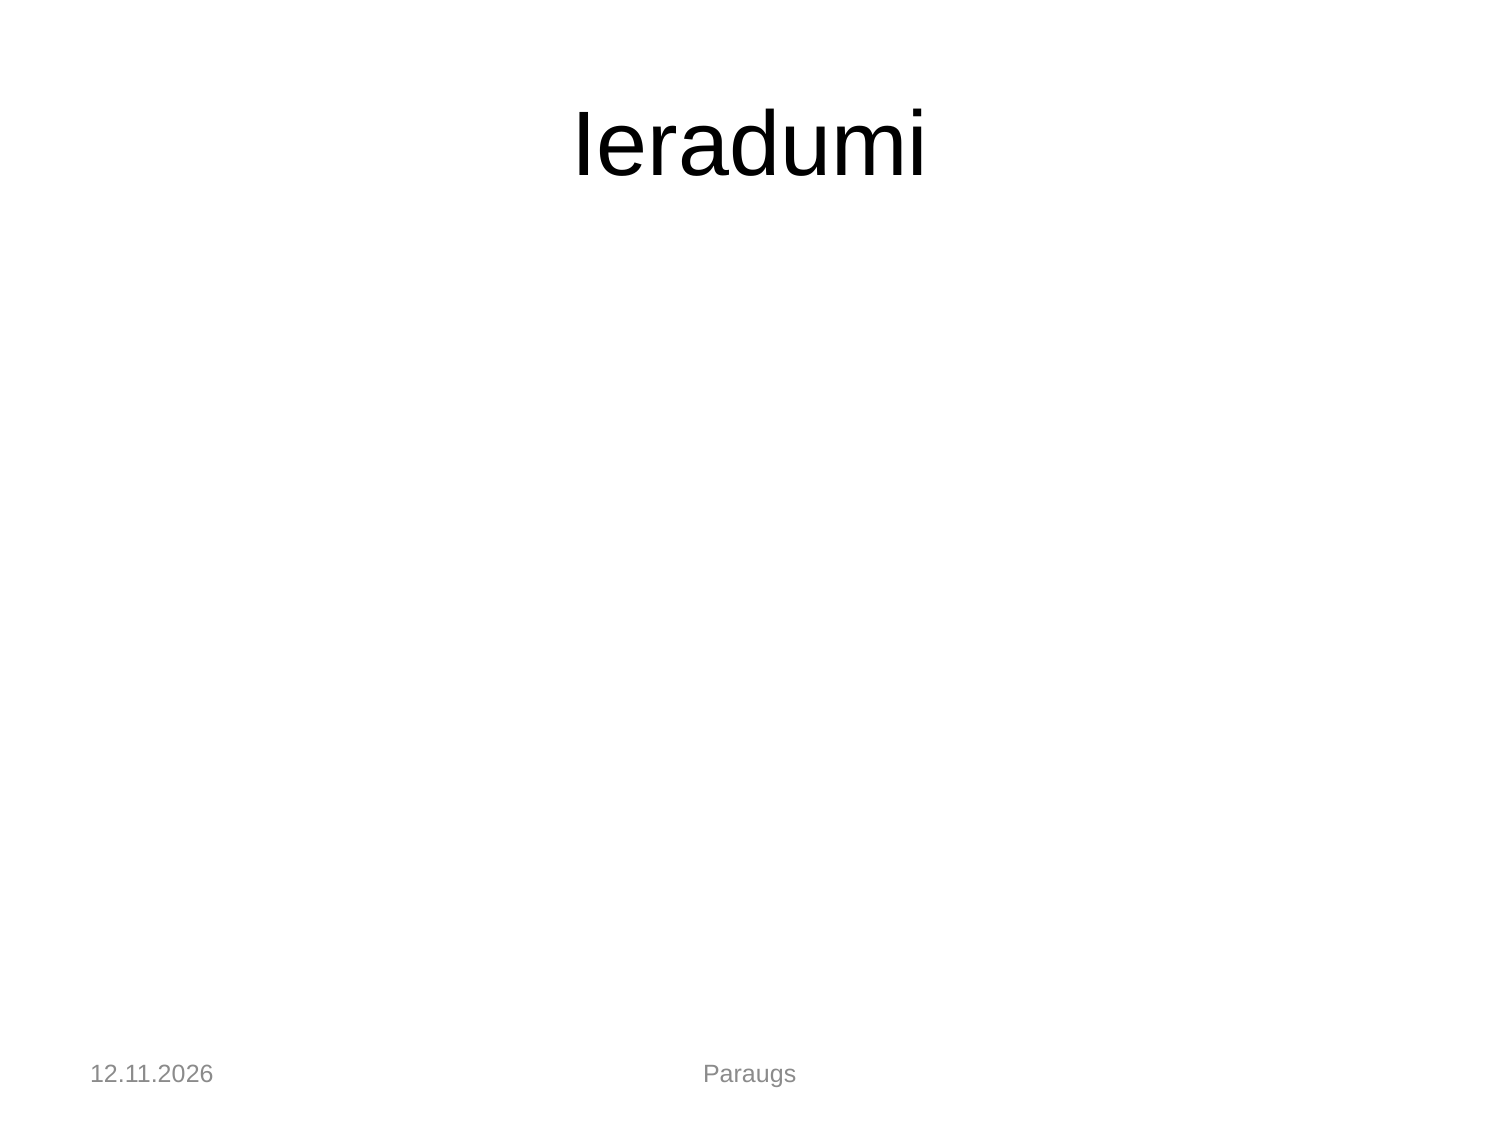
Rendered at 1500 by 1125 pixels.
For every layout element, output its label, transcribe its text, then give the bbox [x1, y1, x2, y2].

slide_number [75, 1042, 425, 1103]
footer Paraugs [512, 1042, 988, 1103]
title Ieradumi [74, 44, 1426, 233]
